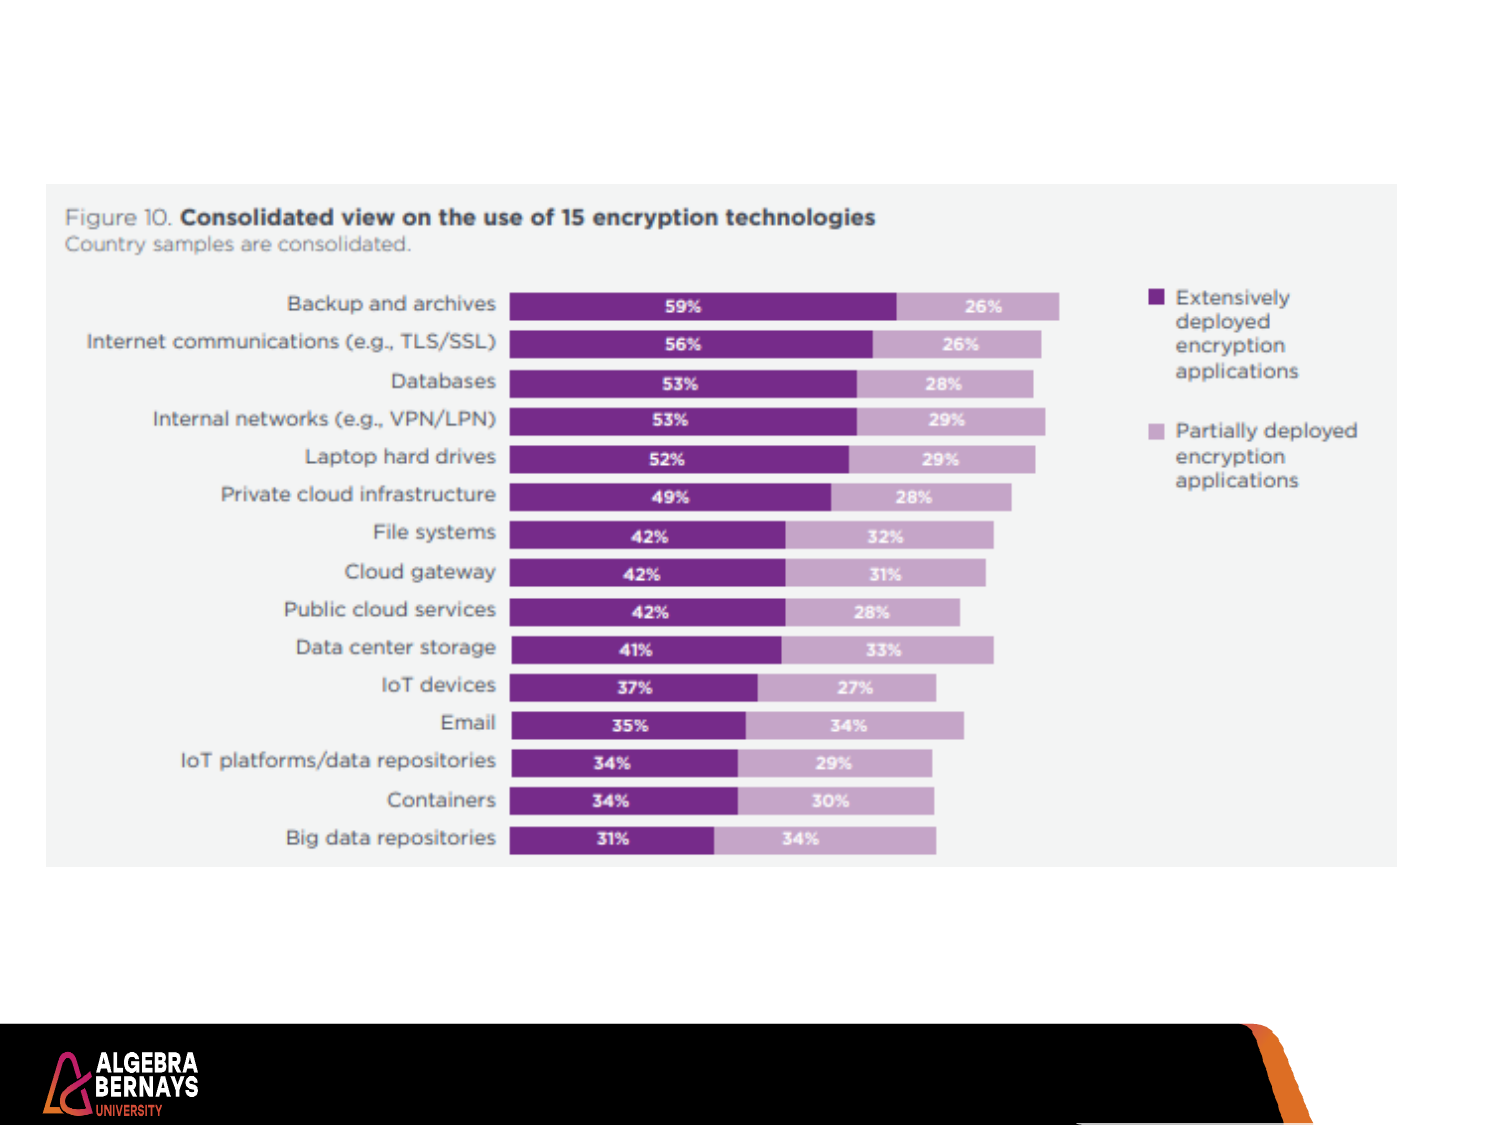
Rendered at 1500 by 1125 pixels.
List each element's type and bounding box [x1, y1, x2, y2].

picture [46, 184, 1397, 867]
picture [0, 1023, 1468, 1125]
